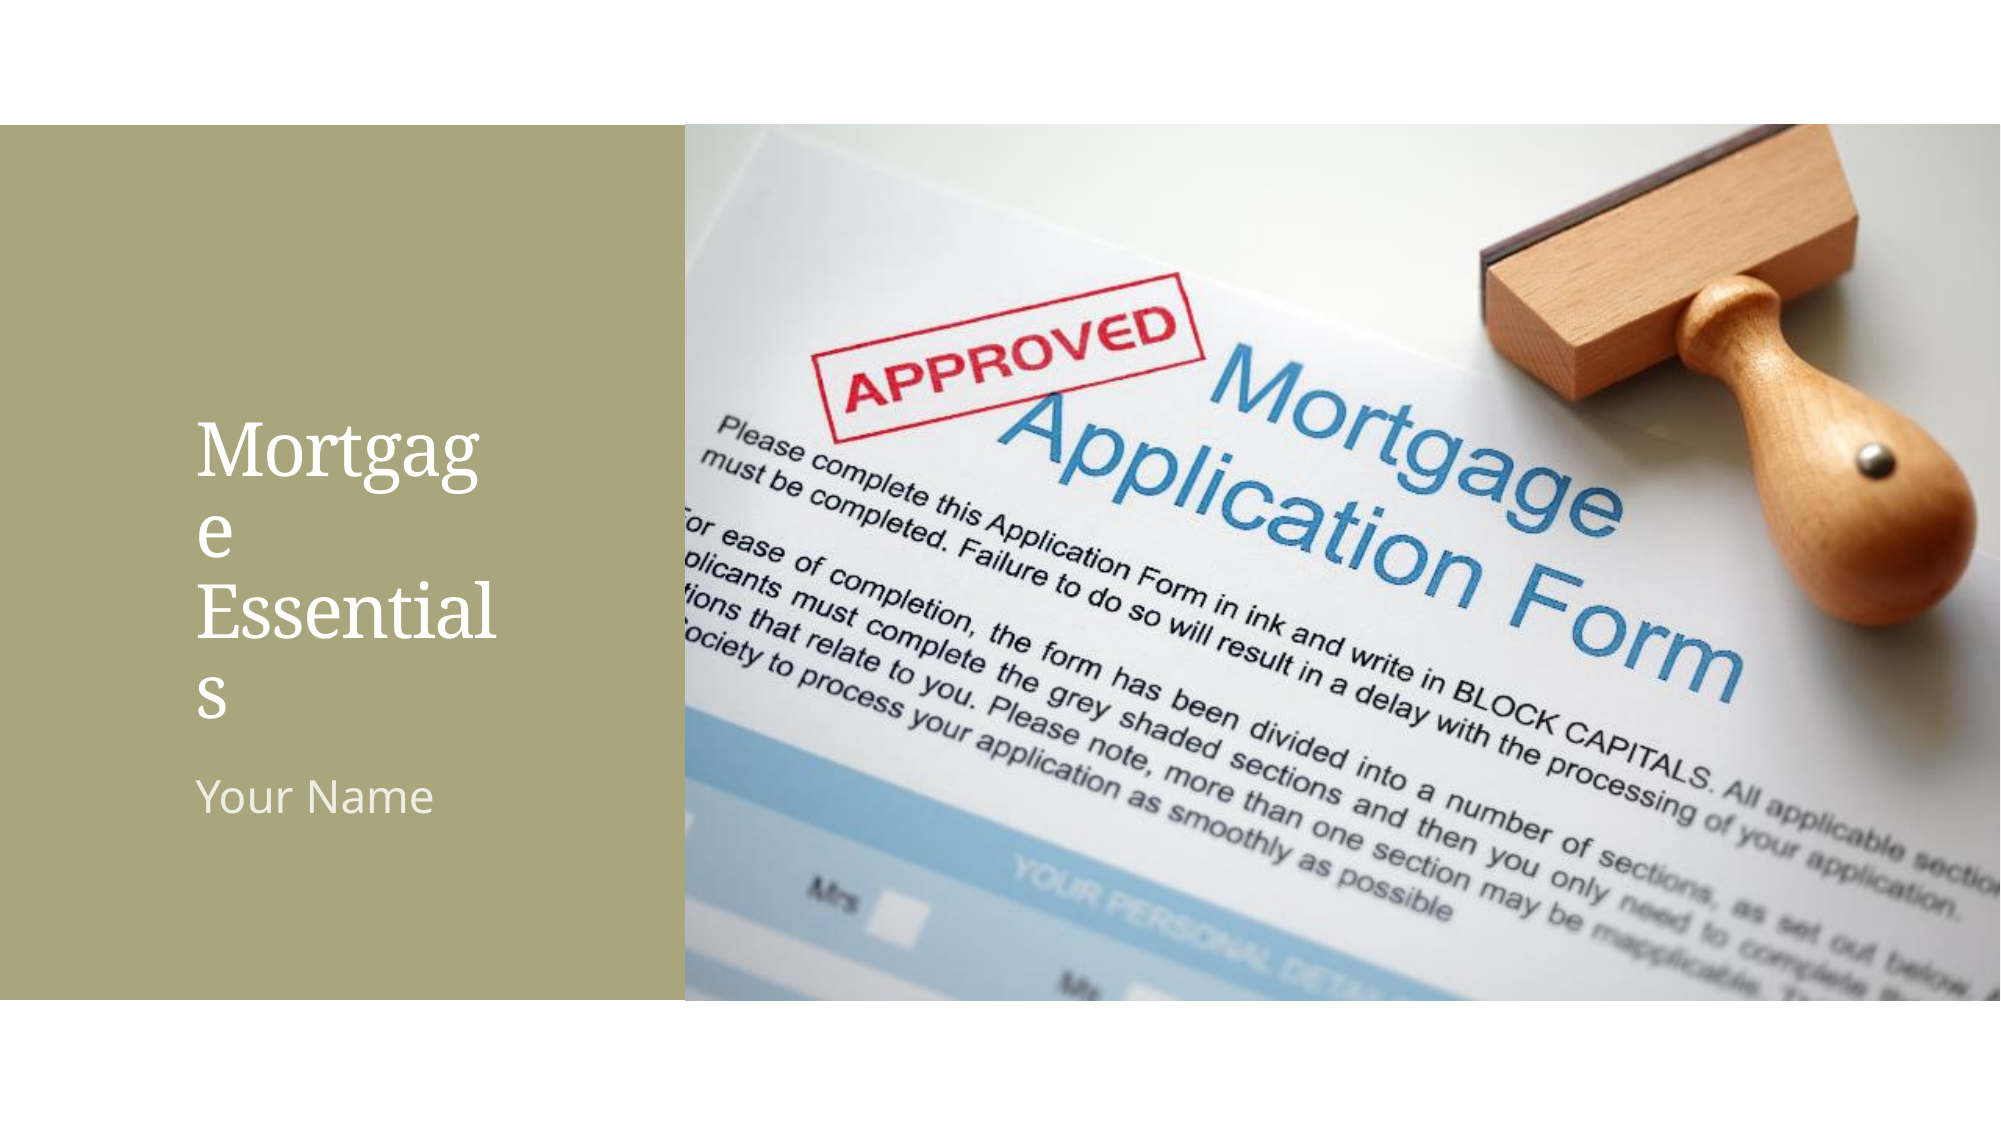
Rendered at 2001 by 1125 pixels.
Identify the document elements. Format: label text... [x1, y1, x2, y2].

title Mortgage Essentials [180, 208, 518, 743]
subtitle Your Name [180, 766, 676, 917]
picture [685, 124, 2000, 1001]
